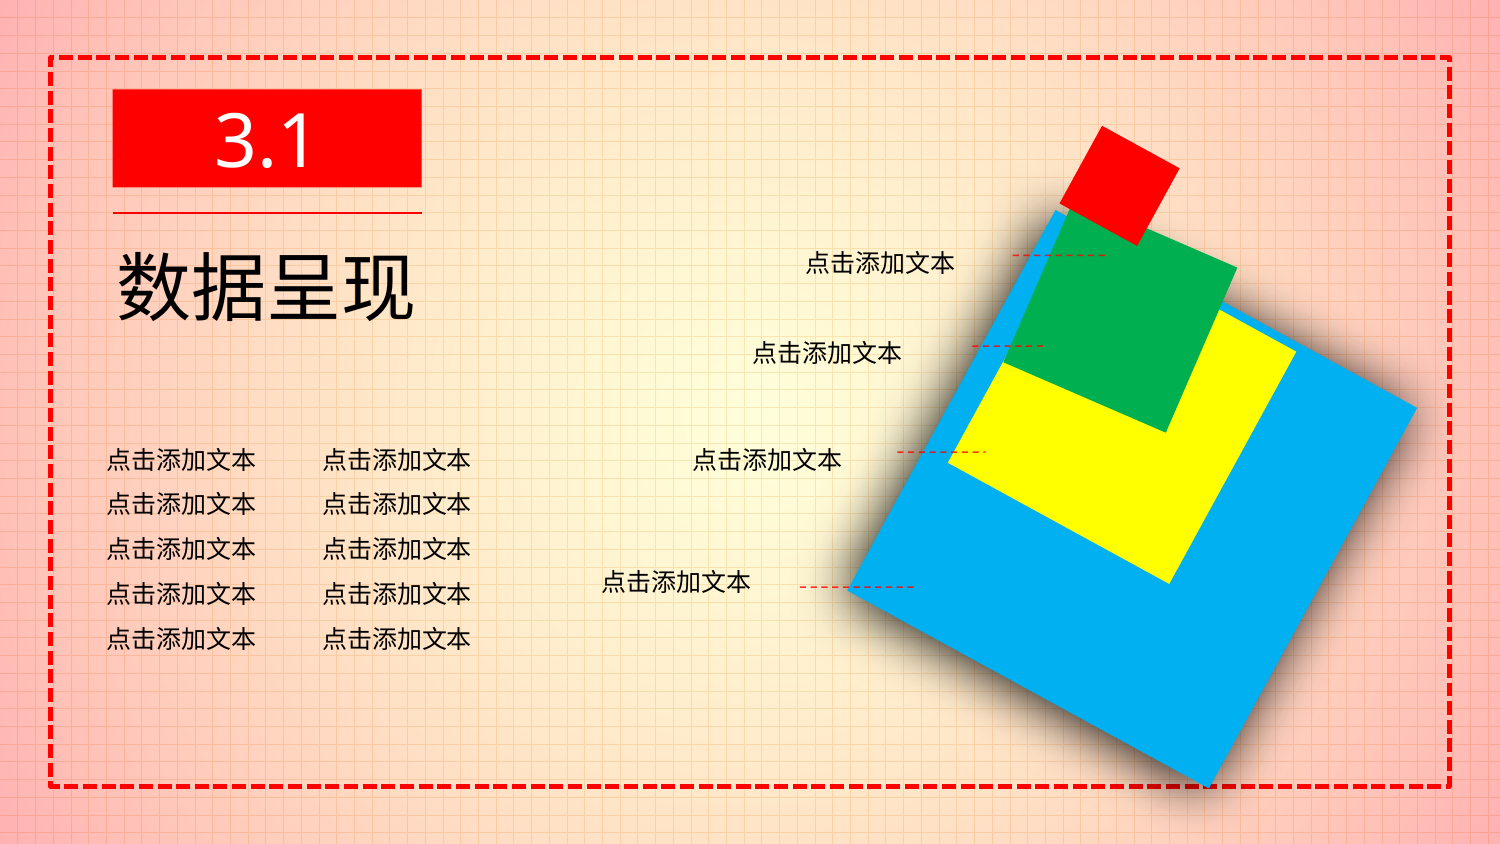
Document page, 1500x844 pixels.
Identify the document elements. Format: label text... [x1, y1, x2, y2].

text_box 点击添加文本 [790, 225, 1005, 285]
text_box [947, 309, 1297, 584]
text_box [1059, 125, 1180, 246]
text_box [1031, 210, 1066, 254]
text_box [981, 263, 1045, 345]
text_box 数据呈现 [101, 232, 455, 338]
text_box 点击添加文本 [677, 421, 892, 482]
text_box 点击添加文本 [586, 544, 800, 605]
text_box [1003, 210, 1238, 433]
text_box [50, 57, 1450, 787]
text_box [849, 301, 1418, 789]
text_box 点击添加文本 [738, 315, 952, 376]
